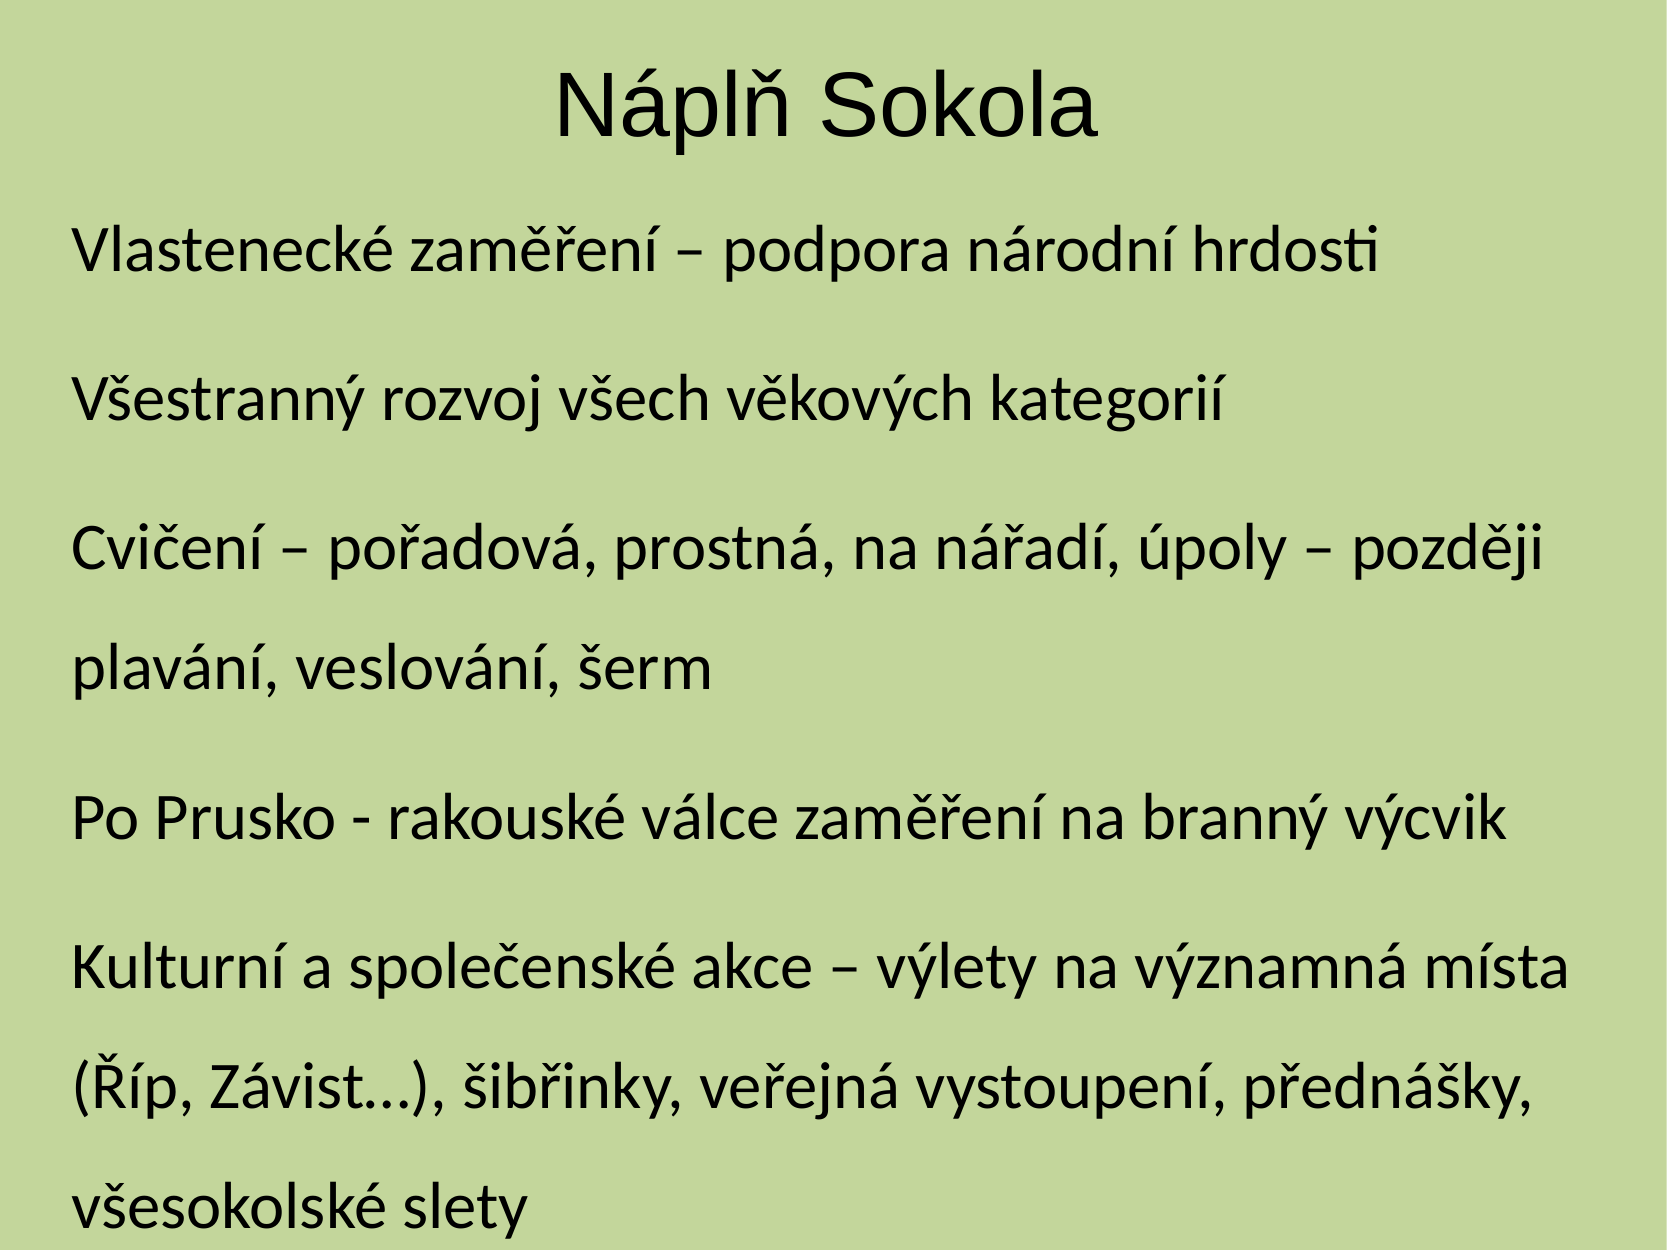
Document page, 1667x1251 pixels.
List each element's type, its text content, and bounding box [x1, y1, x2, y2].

title Náplň Sokola [89, 34, 1589, 164]
list Vlastenecké zaměření – podpora národní hrdosti Všestranný rozvoj všech věkových kategorií Cvičení – pořadová, prostná, na nářadí, úpoly – později plavání, veslování, šerm Po Prusko - rakouské válce zaměření na branný výcvik Kulturní a společenské akce – výlety na významná místa (Říp, Závist…), šibřinky, veřejná vystoupení, přednášky, všesokolské slety [53, 164, 1625, 1216]
